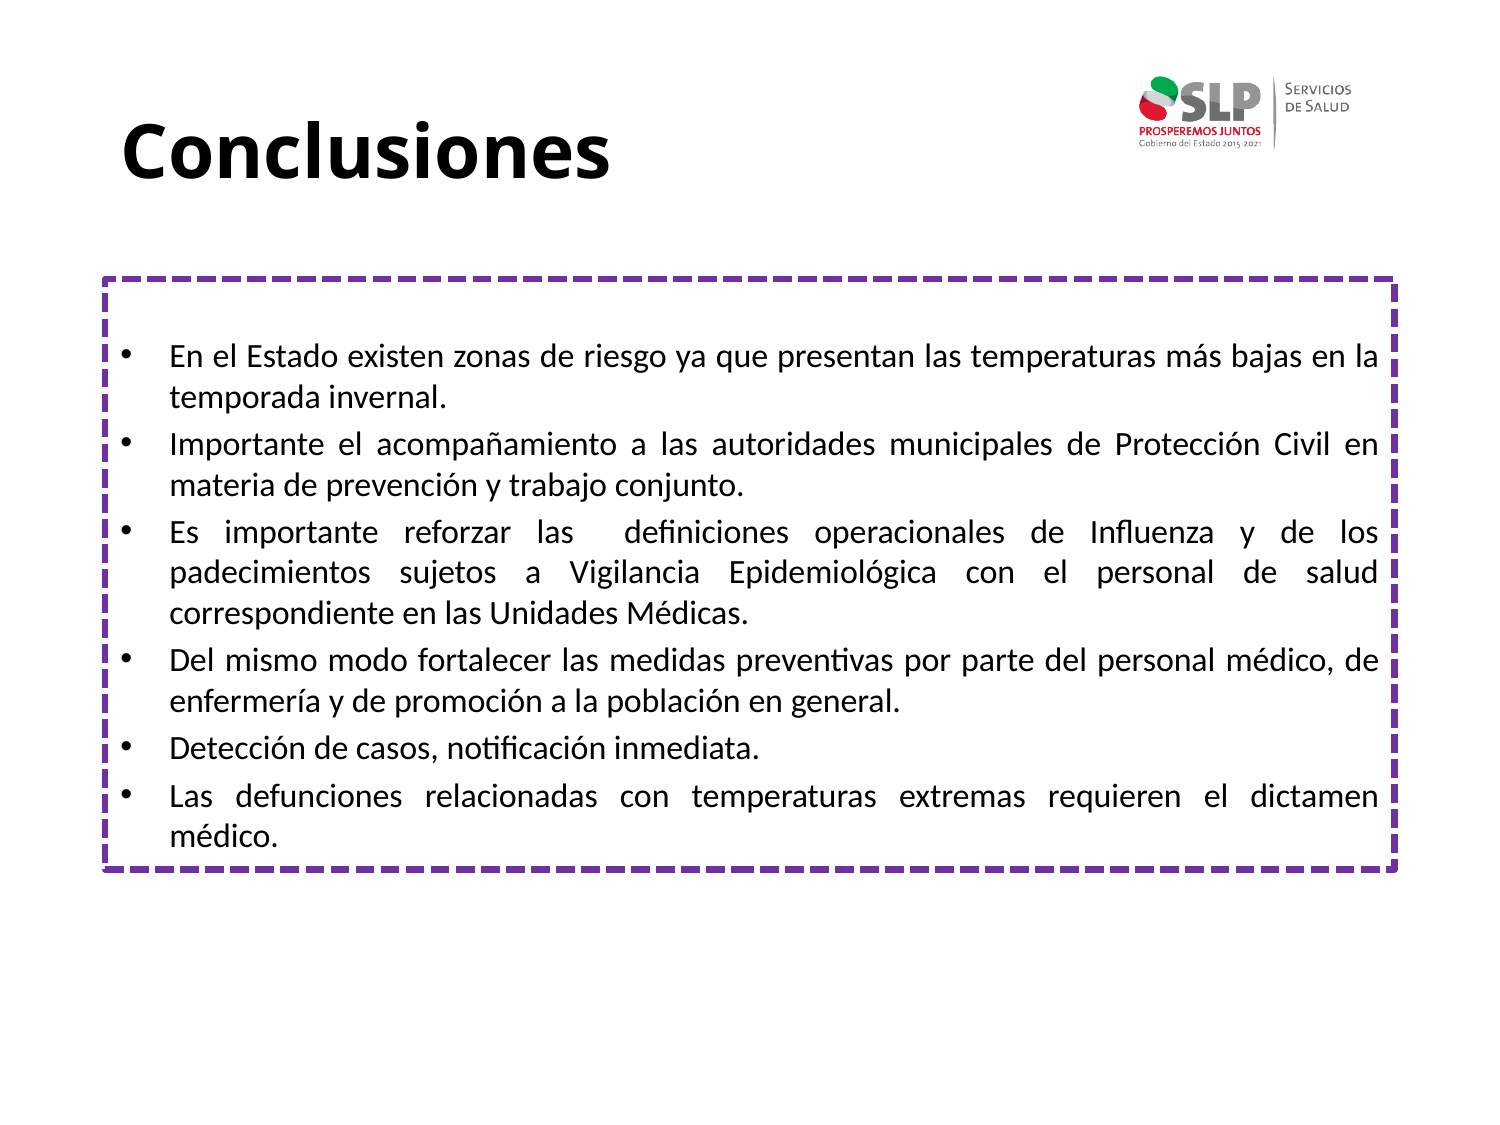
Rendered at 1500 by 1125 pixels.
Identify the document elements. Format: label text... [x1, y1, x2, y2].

list En el Estado existen zonas de riesgo ya que presentan las temperaturas más bajas en la temporada invernal. Importante el acompañamiento a las autoridades municipales de Protección Civil en materia de prevención y trabajo conjunto. Es importante reforzar las definiciones operacionales de Influenza y de los padecimientos sujetos a Vigilancia Epidemiológica con el personal de salud correspondiente en las Unidades Médicas. Del mismo modo fortalecer las medidas preventivas por parte del personal médico, de enfermería y de promoción a la población en general. Detección de casos, notificación inmediata. Las defunciones relacionadas con temperaturas extremas requieren el dictamen médico. [105, 278, 1395, 870]
picture [1139, 75, 1351, 154]
title Conclusiones [105, 54, 1456, 243]
